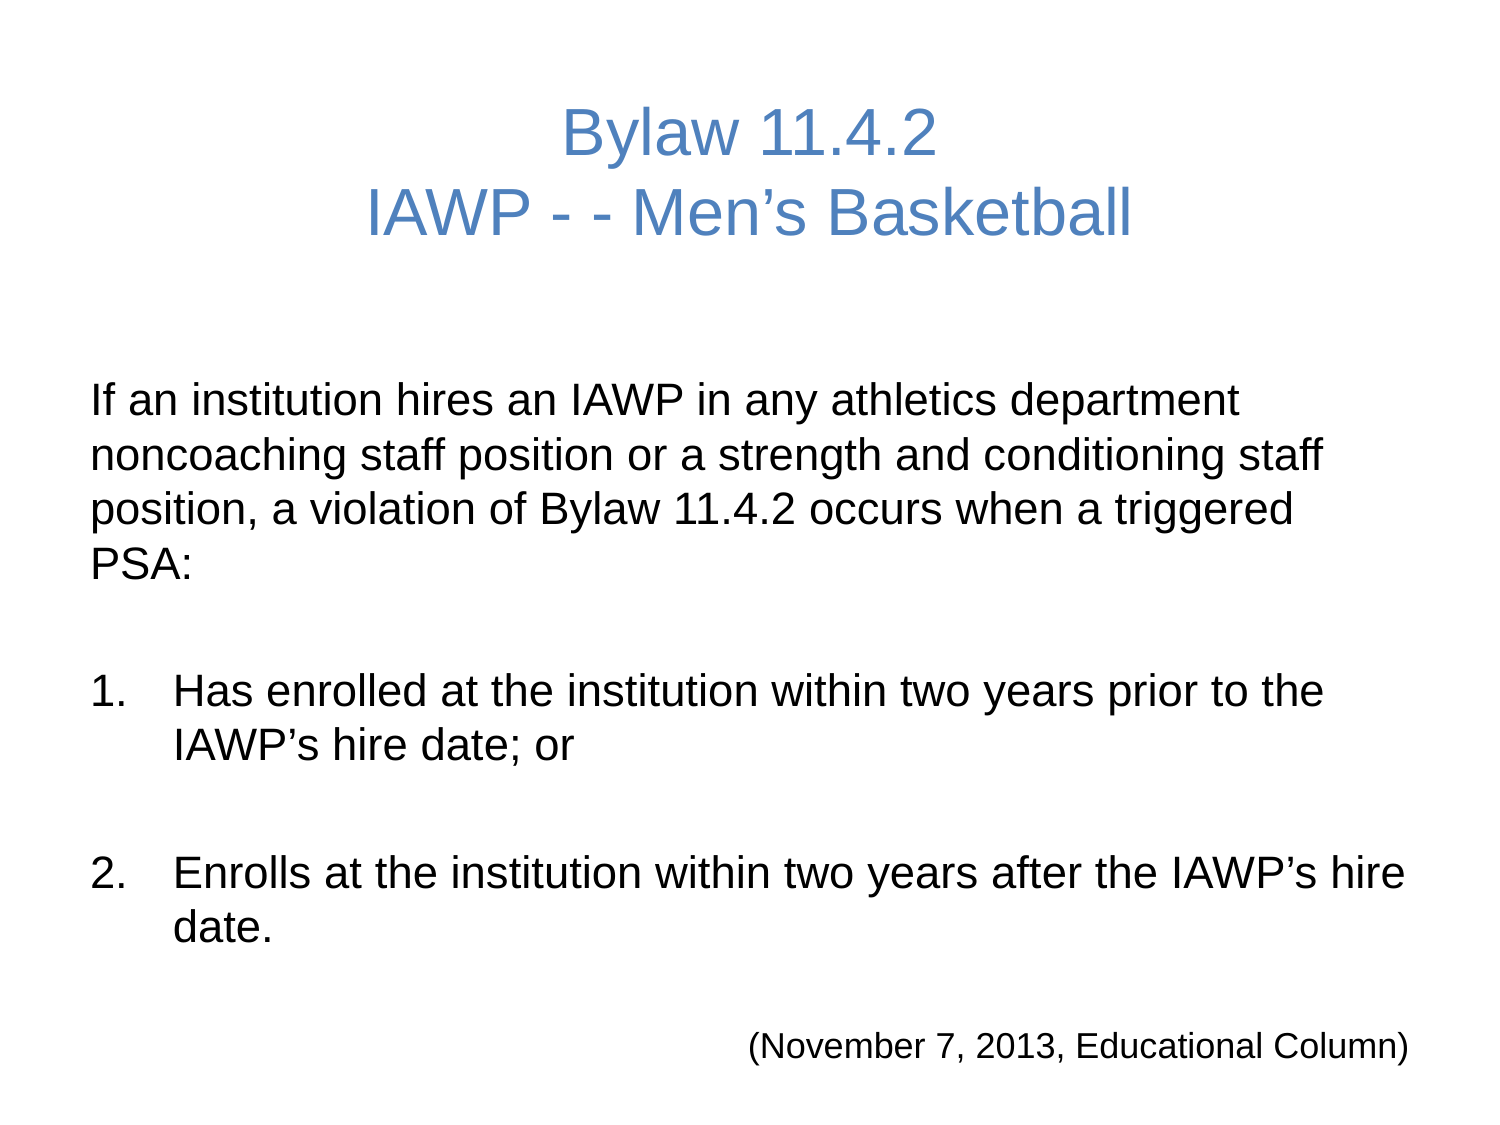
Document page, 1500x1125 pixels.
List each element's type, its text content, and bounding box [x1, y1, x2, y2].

list If an institution hires an IAWP in any athletics department noncoaching staff position or a strength and conditioning staff position, a violation of Bylaw 11.4.2 occurs when a triggered PSA: Has enrolled at the institution within two years prior to the IAWP’s hire date; or Enrolls at the institution within two years after the IAWP’s hire date. (November 7, 2013, Educational Column) [75, 362, 1425, 1075]
title Bylaw 11.4.2 IAWP - - Men’s Basketball [75, 75, 1425, 263]
